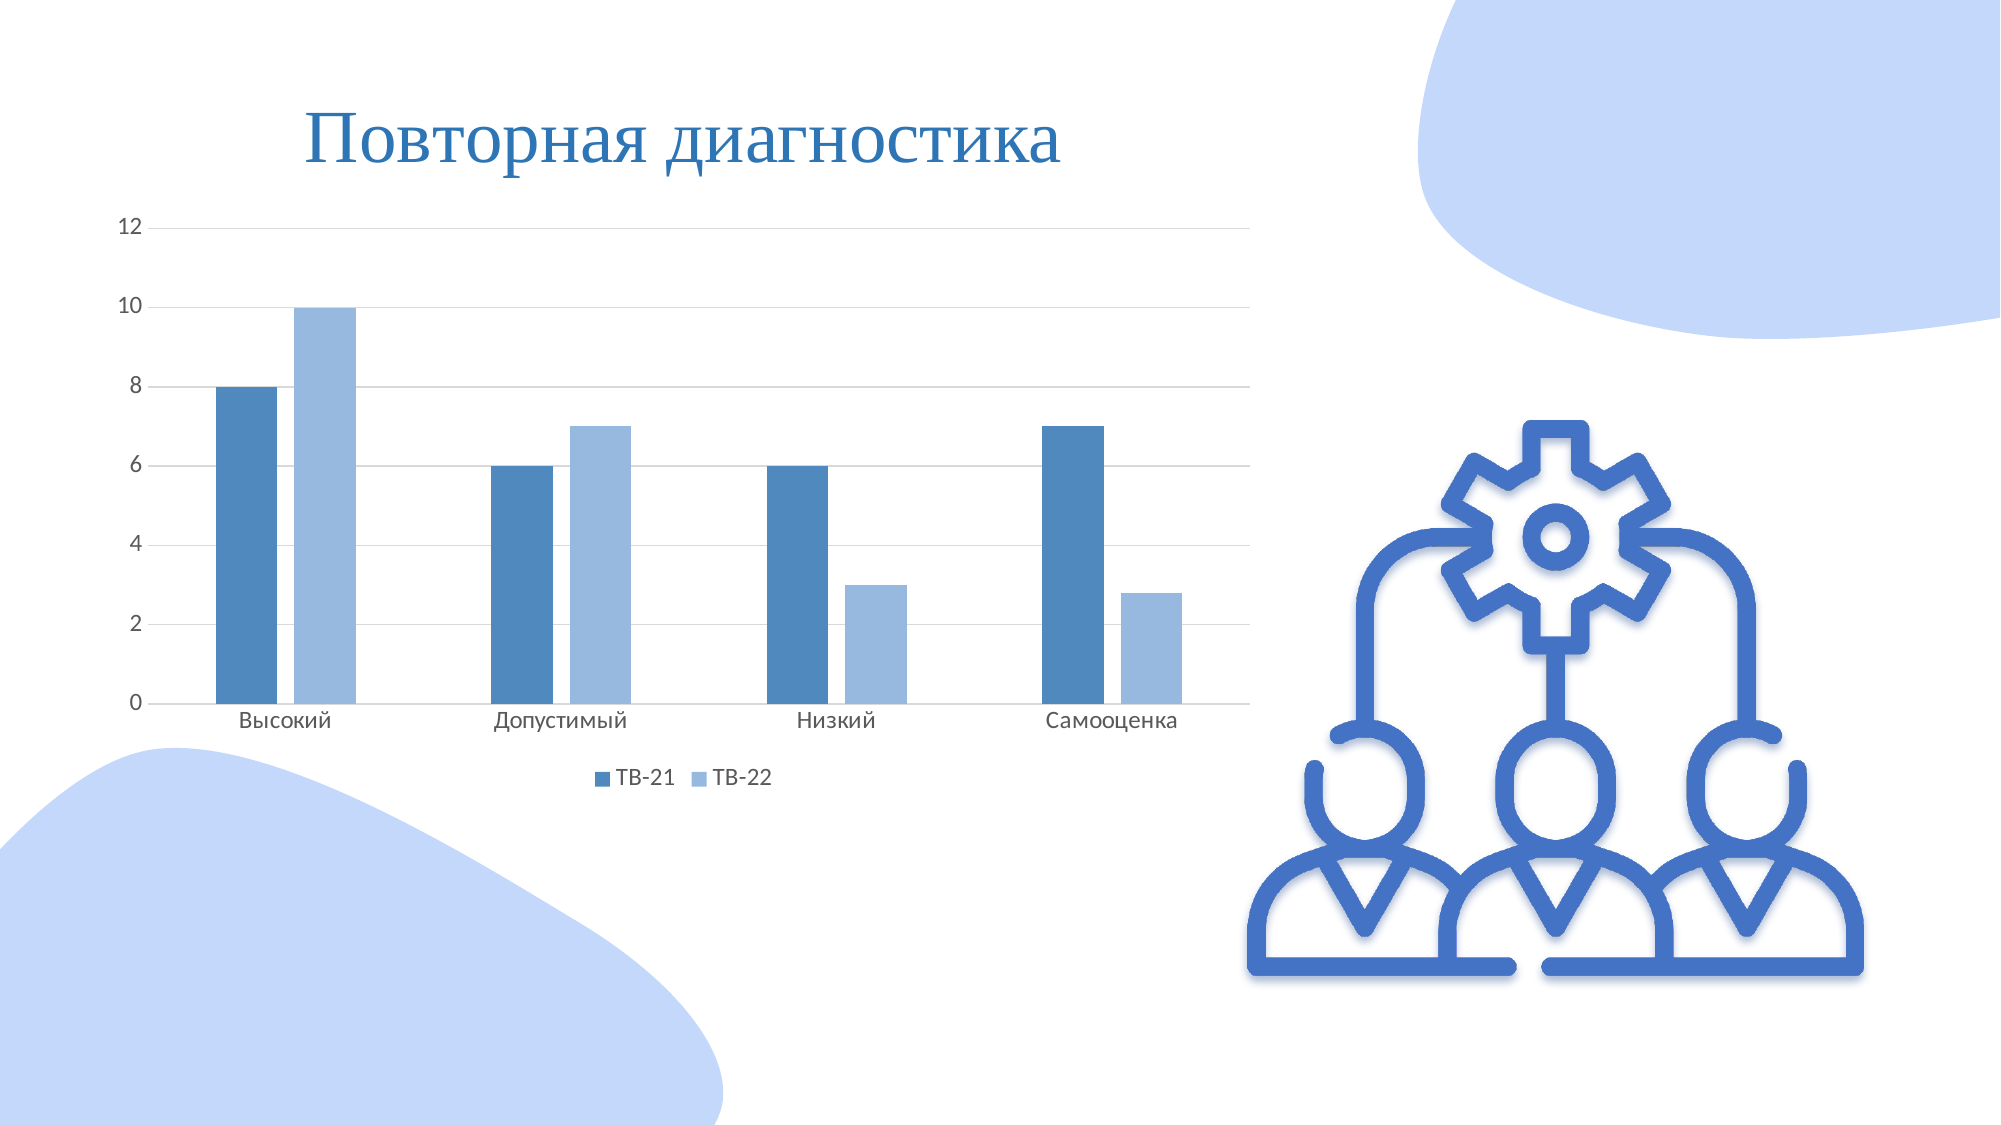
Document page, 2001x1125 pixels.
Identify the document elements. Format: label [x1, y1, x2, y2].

chart [93, 49, 1274, 798]
picture [1247, 388, 1864, 1005]
